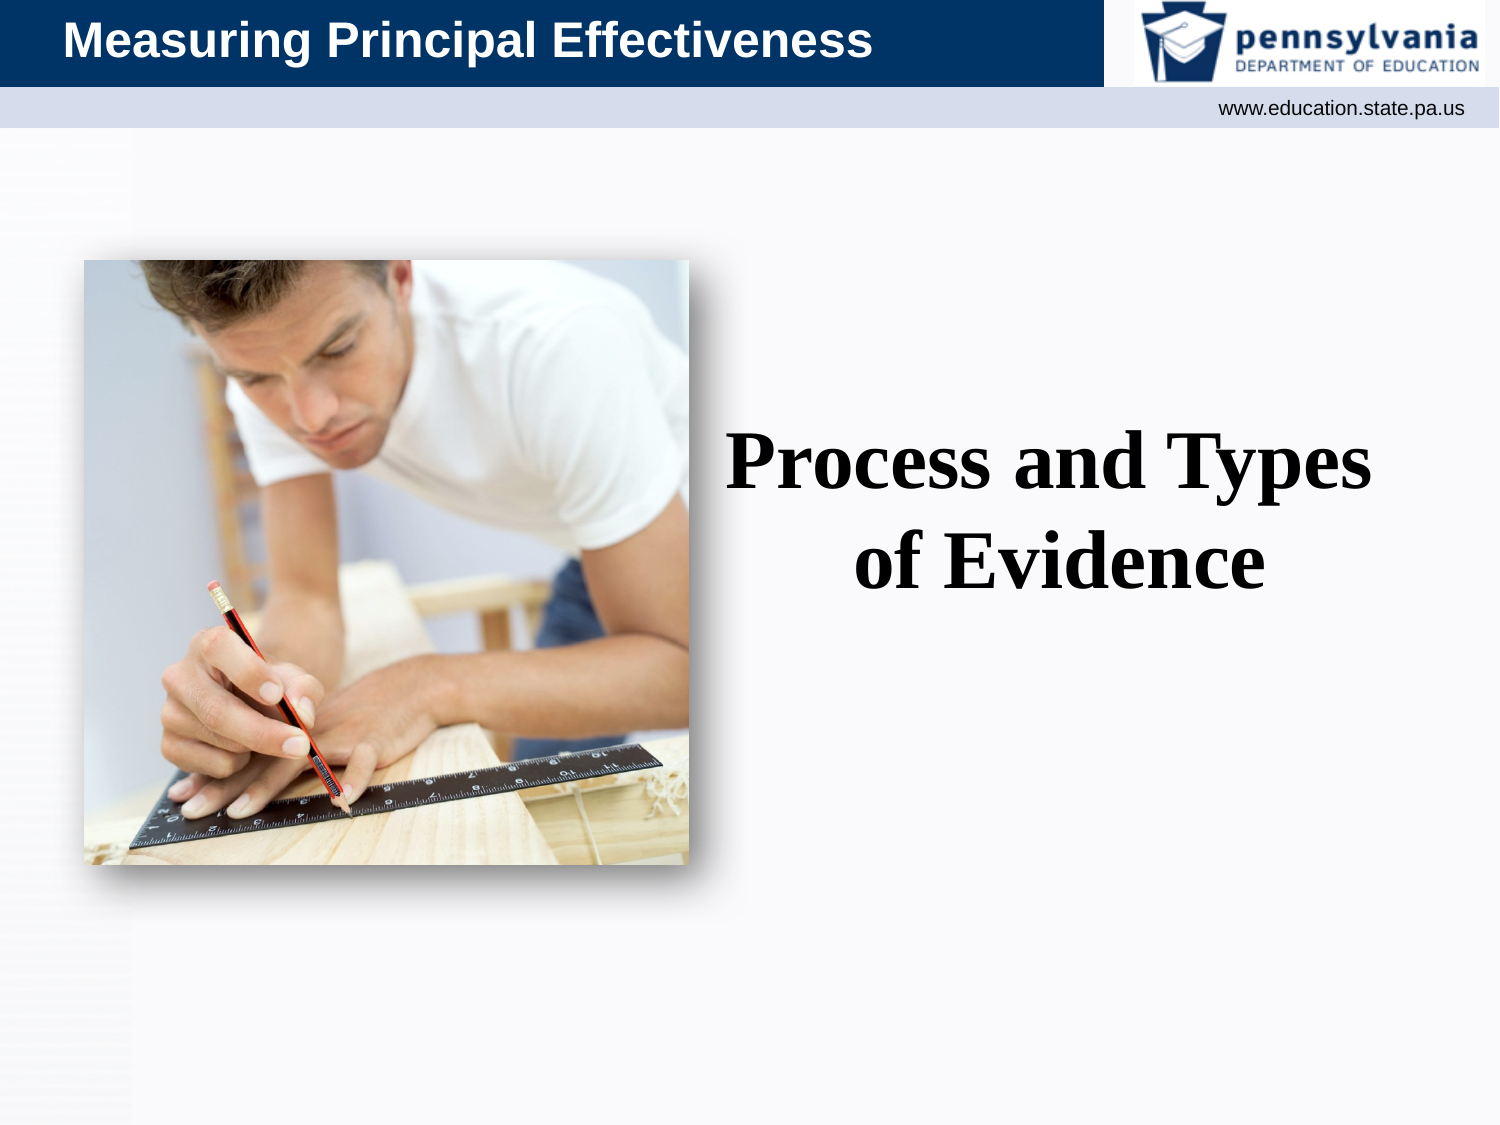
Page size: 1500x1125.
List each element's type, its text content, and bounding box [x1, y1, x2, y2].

text_box Process and Types of Evidence [737, 397, 1449, 640]
picture [0, 0, 1500, 1125]
